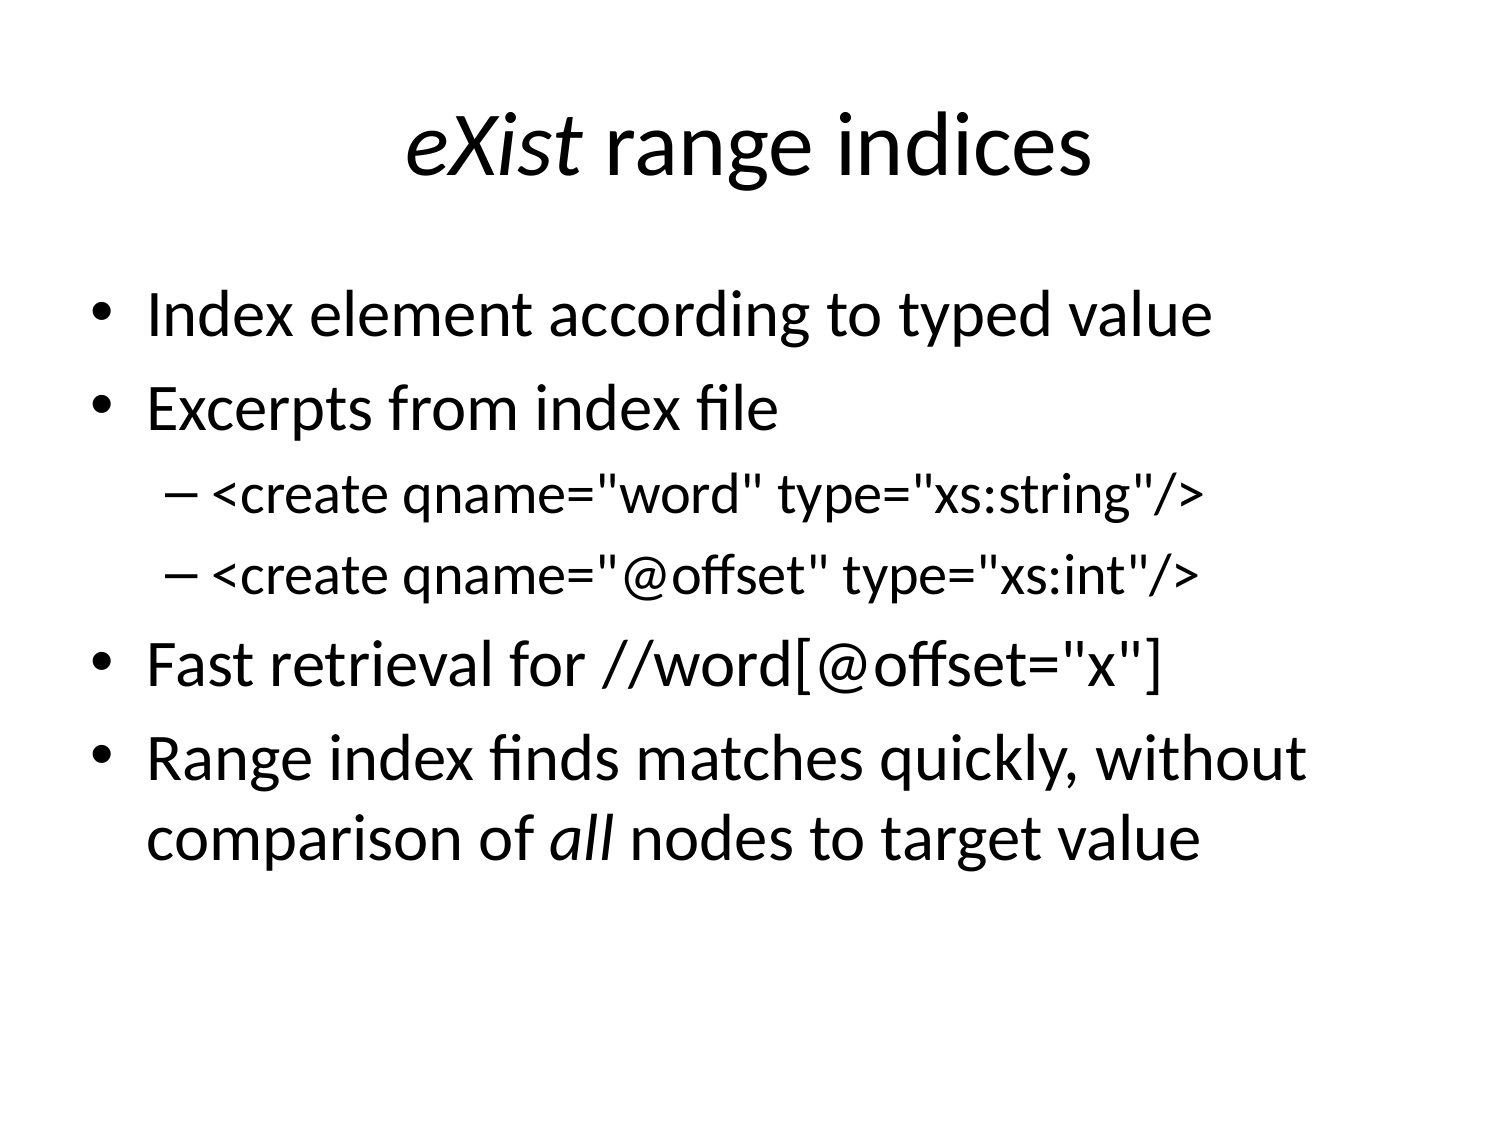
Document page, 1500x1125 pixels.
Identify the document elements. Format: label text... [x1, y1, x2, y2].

title eXist range indices [75, 45, 1425, 233]
list Index element according to typed value Excerpts from index file <create qname="word" type="xs:string"/> <create qname="@offset" type="xs:int"/> Fast retrieval for //word[@offset="x"] Range index finds matches quickly, without comparison of all nodes to target value [75, 262, 1425, 1005]
